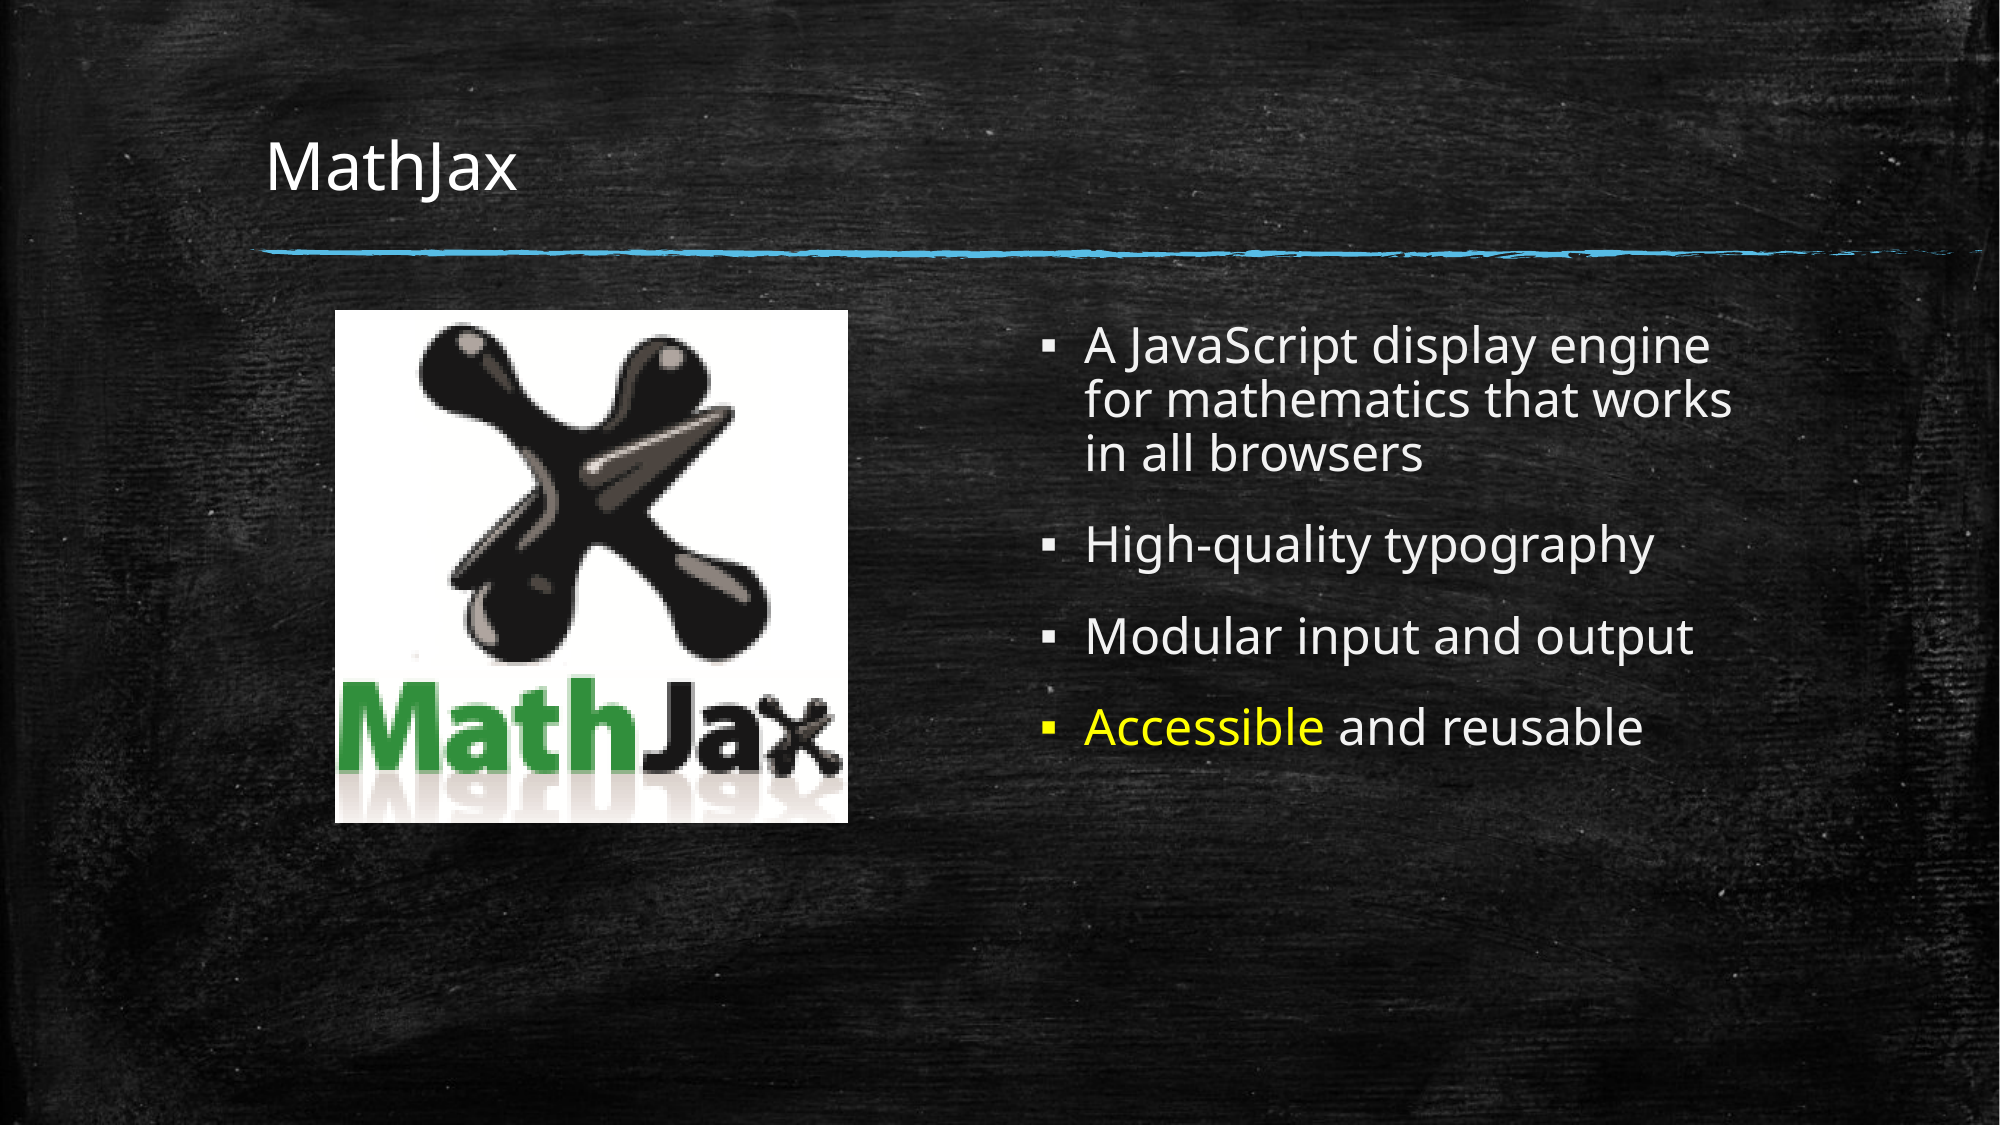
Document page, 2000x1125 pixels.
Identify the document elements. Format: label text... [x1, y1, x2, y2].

list A JavaScript display engine for mathematics that works in all browsers High-quality typography Modular input and output Accessible and reusable [1024, 312, 1750, 1013]
title MathJax [249, 45, 1750, 213]
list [335, 310, 848, 824]
